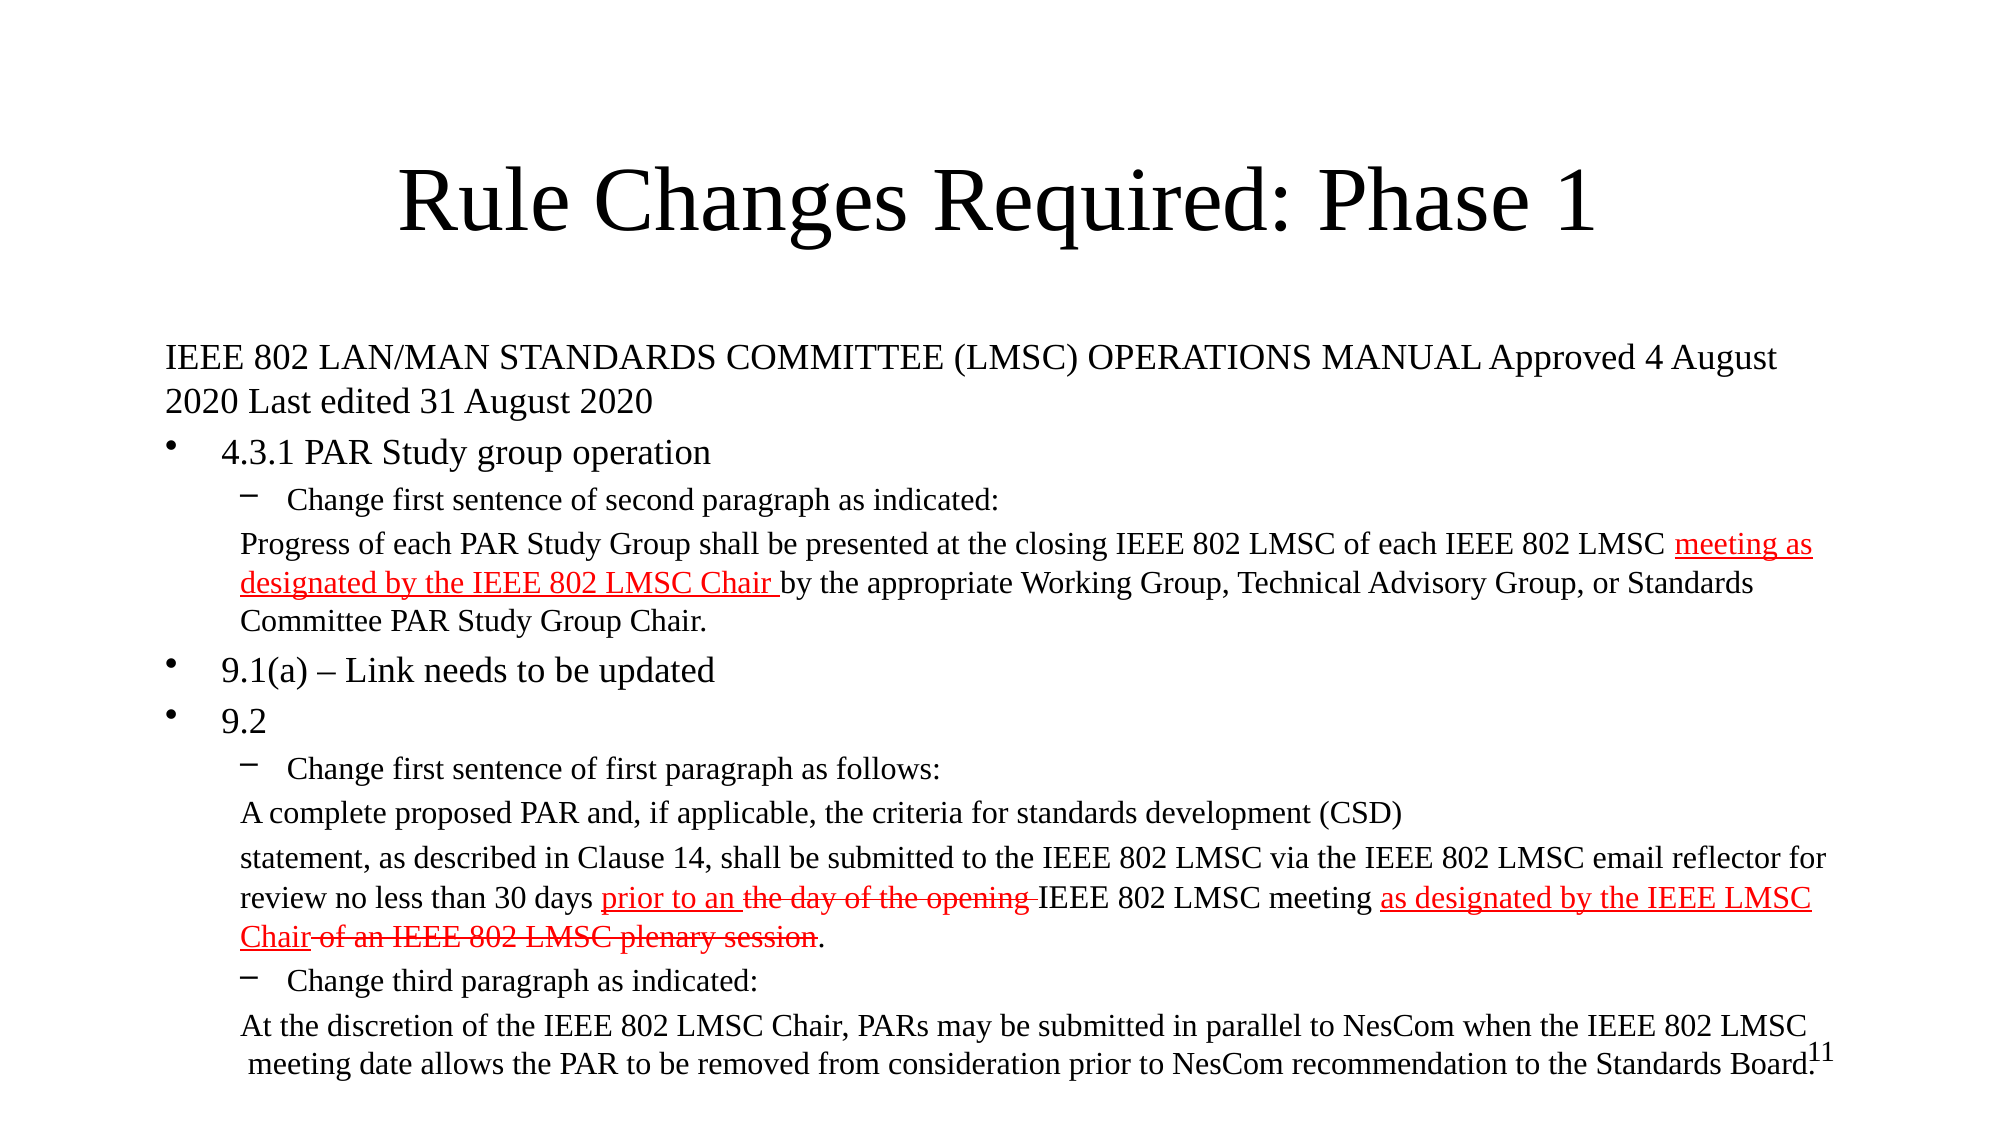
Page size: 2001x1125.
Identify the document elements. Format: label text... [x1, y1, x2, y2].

list IEEE 802 LAN/MAN STANDARDS COMMITTEE (LMSC) OPERATIONS MANUAL Approved 4 August 2020 Last edited 31 August 2020 4.3.1 PAR Study group operation Change first sentence of second paragraph as indicated: Progress of each PAR Study Group shall be presented at the closing IEEE 802 LMSC of each IEEE 802 LMSC meeting as designated by the IEEE 802 LMSC Chair by the appropriate Working Group, Technical Advisory Group, or Standards Committee PAR Study Group Chair. 9.1(a) – Link needs to be updated 9.2 Change first sentence of first paragraph as follows: A complete proposed PAR and, if applicable, the criteria for standards development (CSD) statement, as described in Clause 14, shall be submitted to the IEEE 802 LMSC via the IEEE 802 LMSC email reflector for review no less than 30 days prior to an the day of the opening IEEE 802 LMSC meeting as designated by the IEEE LMSC Chair of an IEEE 802 LMSC plenary session. Change third paragraph as indicated: At the discretion of the IEEE 802 LMSC Chair, PARs may be submitted in parallel to NesCom when the IEEE 802 LMSC meeting date allows the PAR to be removed from consideration prior to NesCom recommendation to the Standards Board. [149, 324, 1851, 1101]
slide_number 11 [1433, 1024, 1851, 1101]
title Rule Changes Required: Phase 1 [149, 99, 1851, 288]
